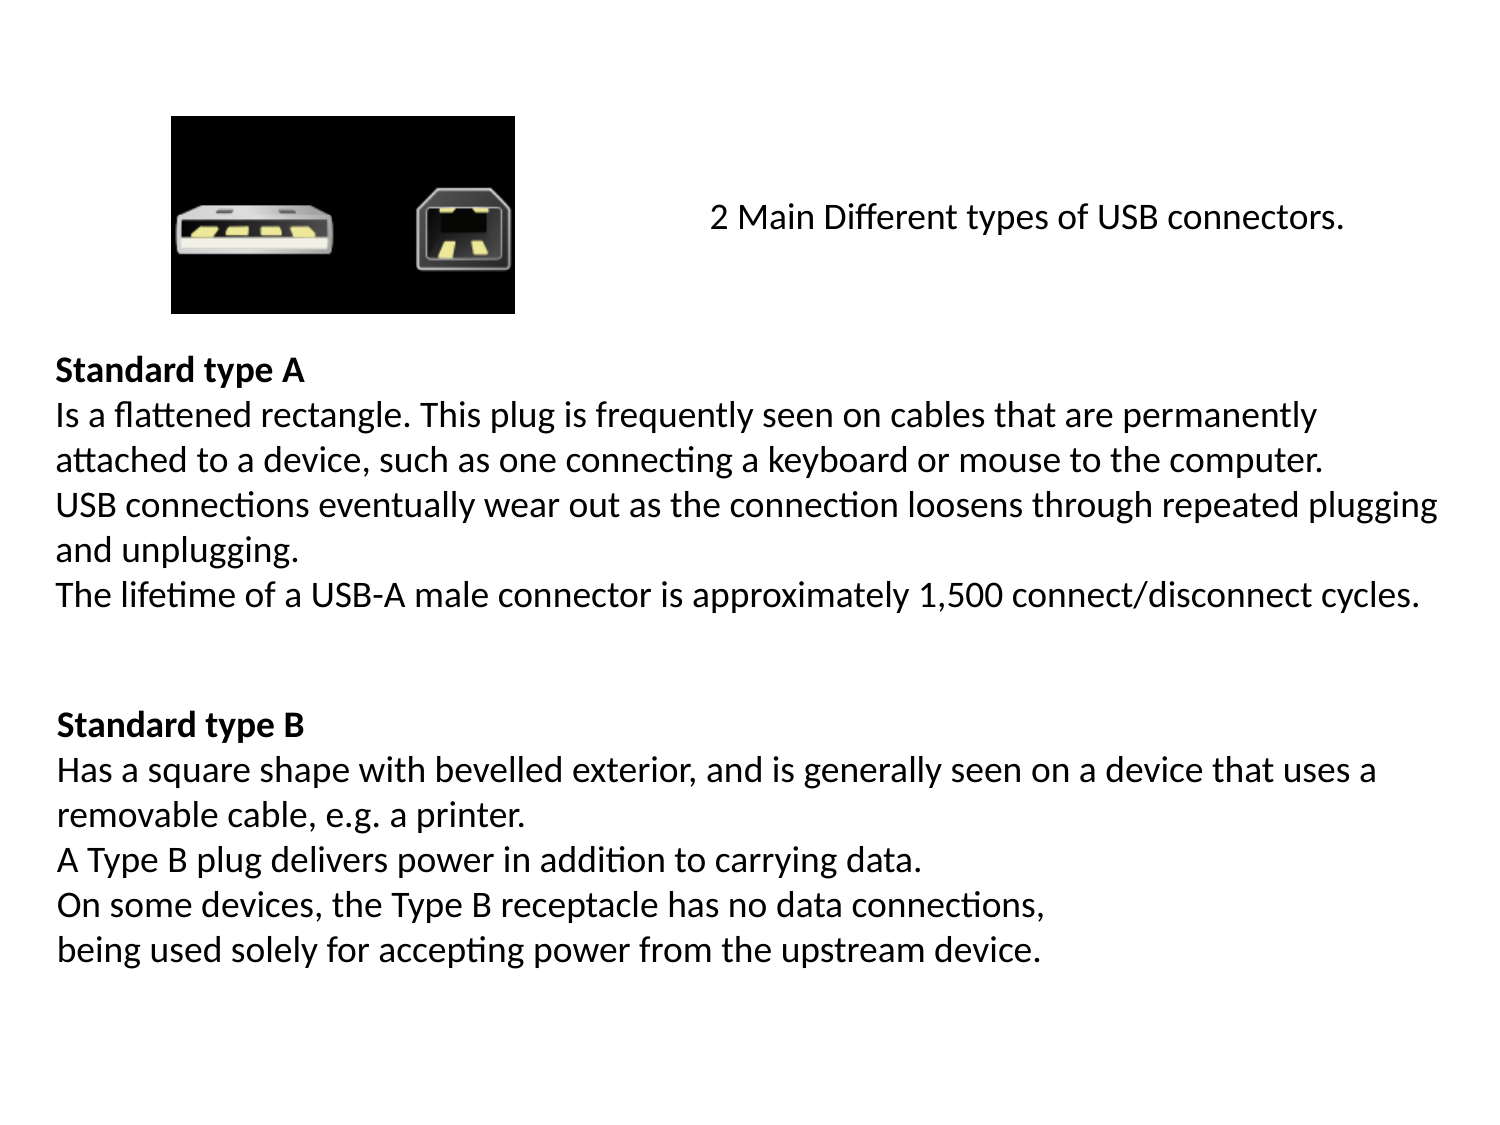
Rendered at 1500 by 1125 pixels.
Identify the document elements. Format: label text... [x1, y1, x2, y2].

picture [170, 116, 516, 314]
text_box 2 Main Different types of USB connectors. [694, 184, 1361, 245]
text_box Standard type B Has a square shape with bevelled exterior, and is generally seen on a device that uses a removable cable, e.g. a printer. A Type B plug delivers power in addition to carrying data. On some devices, the Type B receptacle has no data connections, being used solely for accepting power from the upstream device. [42, 692, 1403, 978]
text_box Standard type A Is a flattened rectangle. This plug is frequently seen on cables that are permanently attached to a device, such as one connecting a keyboard or mouse to the computer. USB connections eventually wear out as the connection loosens through repeated plugging and unplugging. The lifetime of a USB-A male connector is approximately 1,500 connect/disconnect cycles. [40, 338, 1464, 668]
